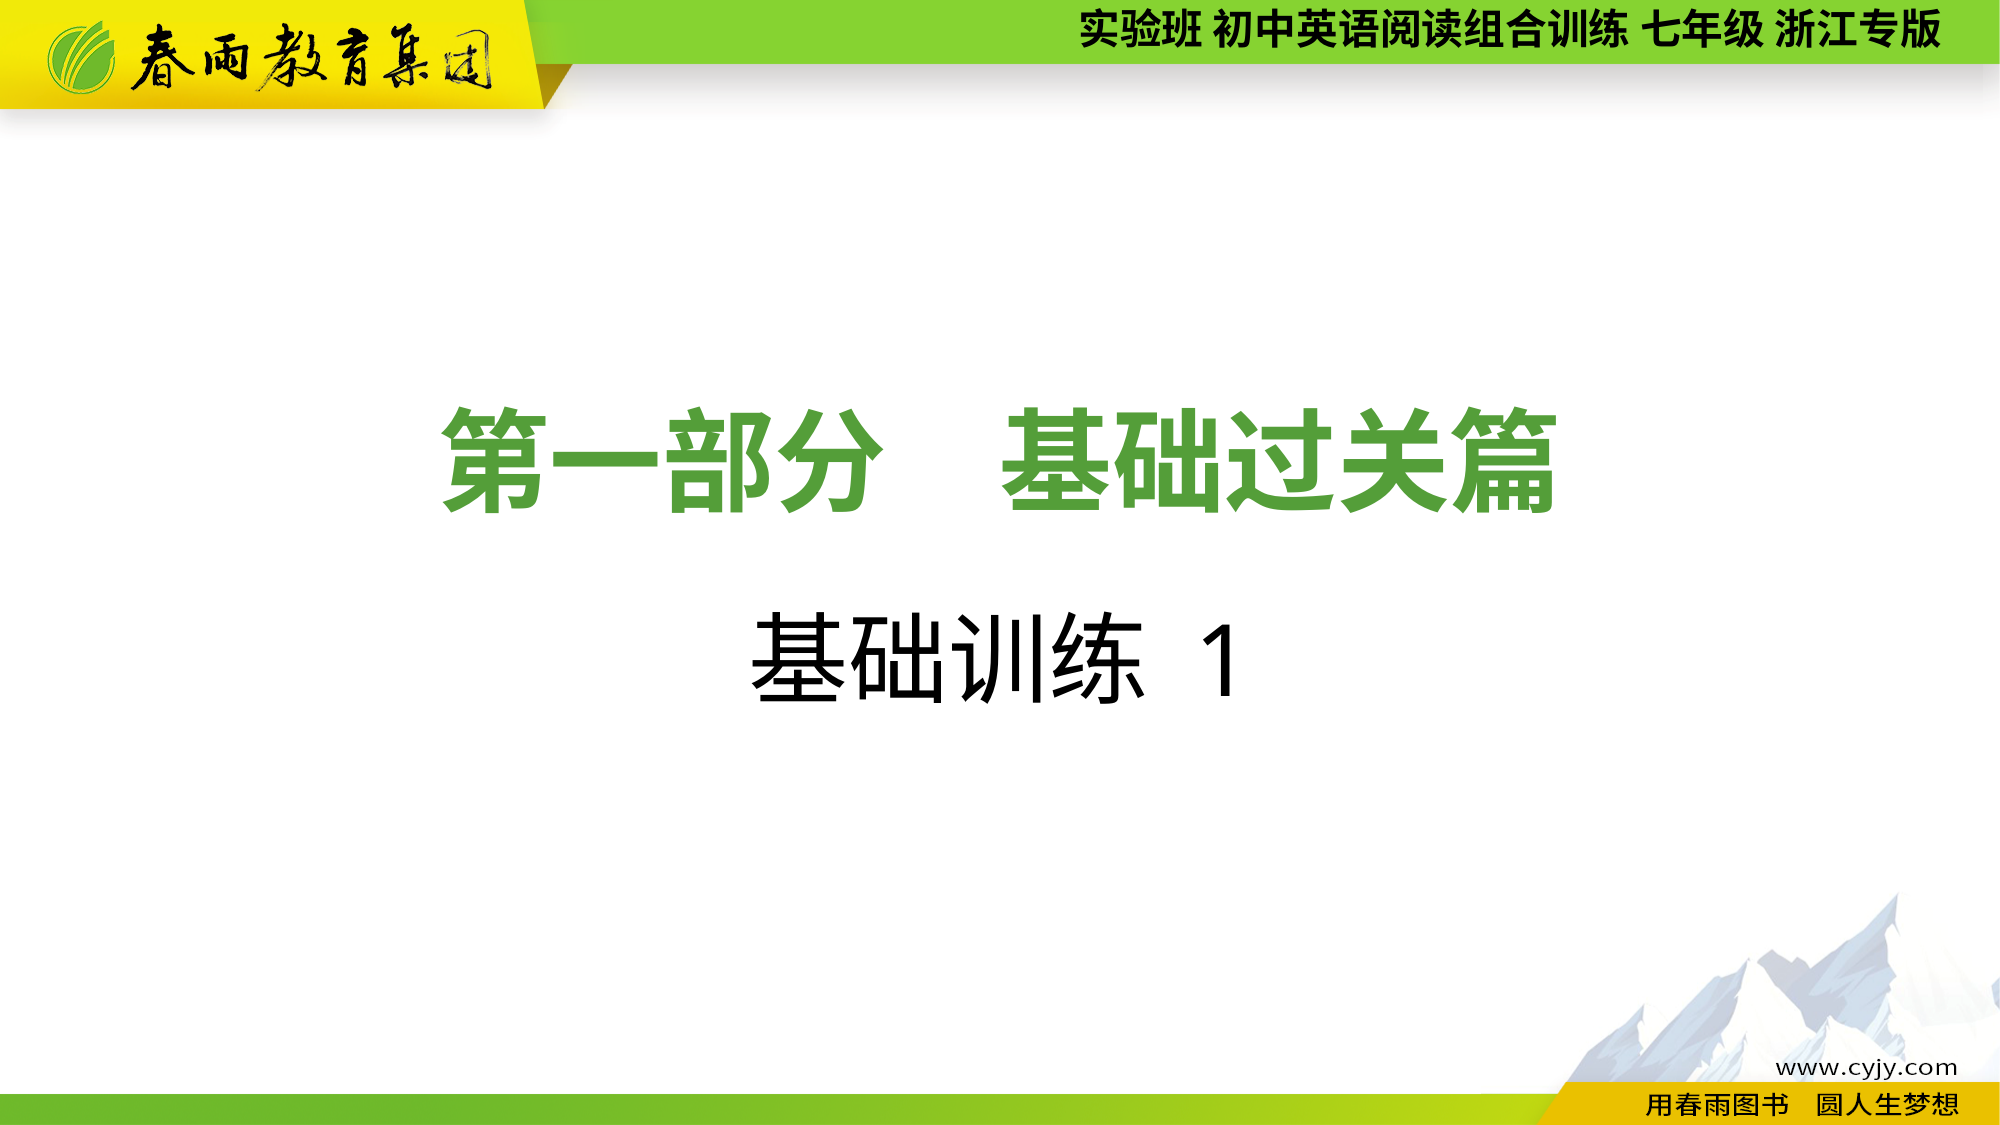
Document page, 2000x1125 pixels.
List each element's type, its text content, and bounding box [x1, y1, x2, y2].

text_box 第一部分 基础过关篇 [54, 316, 1946, 528]
text_box 基础训练 1 [54, 528, 1946, 724]
picture [0, 0, 2000, 1125]
